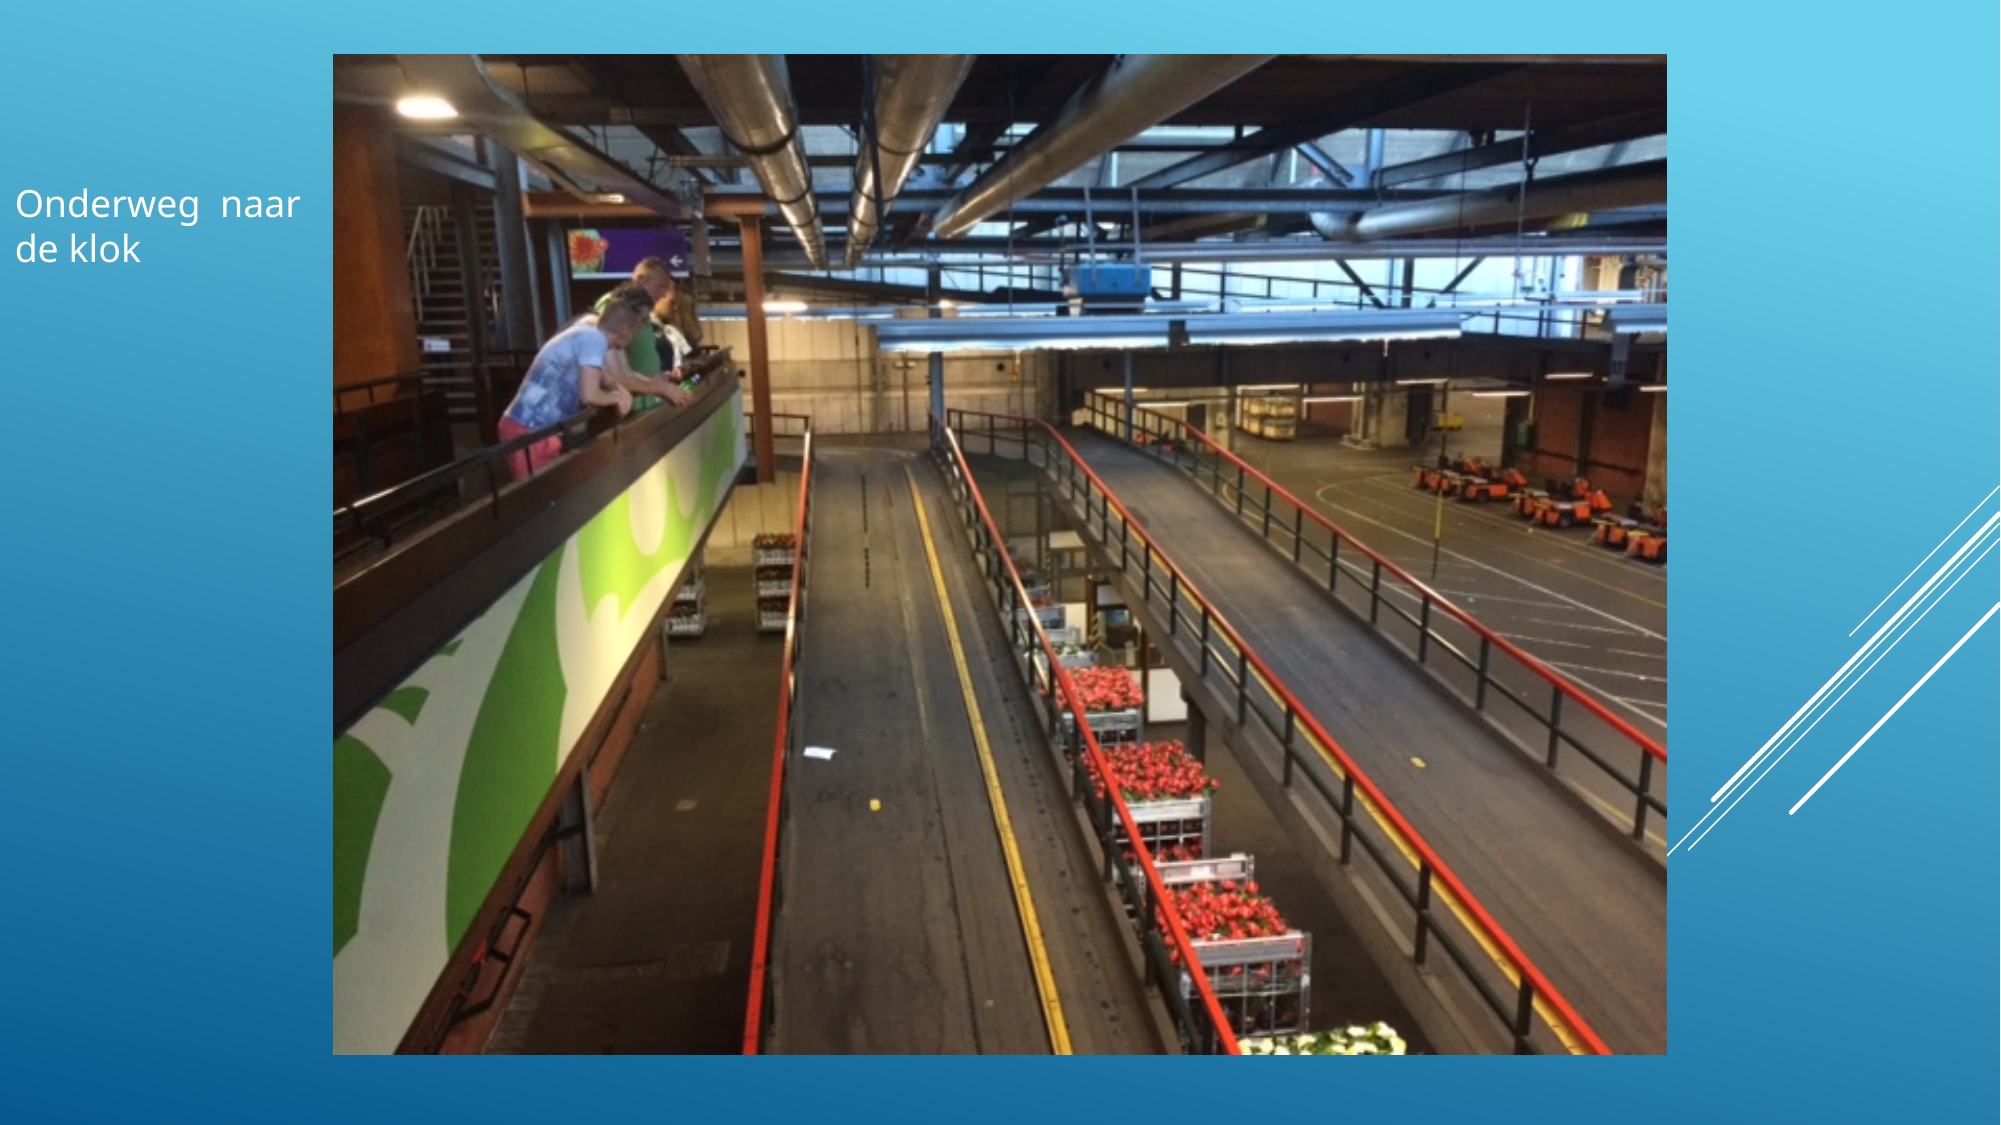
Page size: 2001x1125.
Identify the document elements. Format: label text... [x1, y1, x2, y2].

text_box Onderweg naar de klok [0, 172, 332, 278]
picture [332, 54, 1667, 1056]
